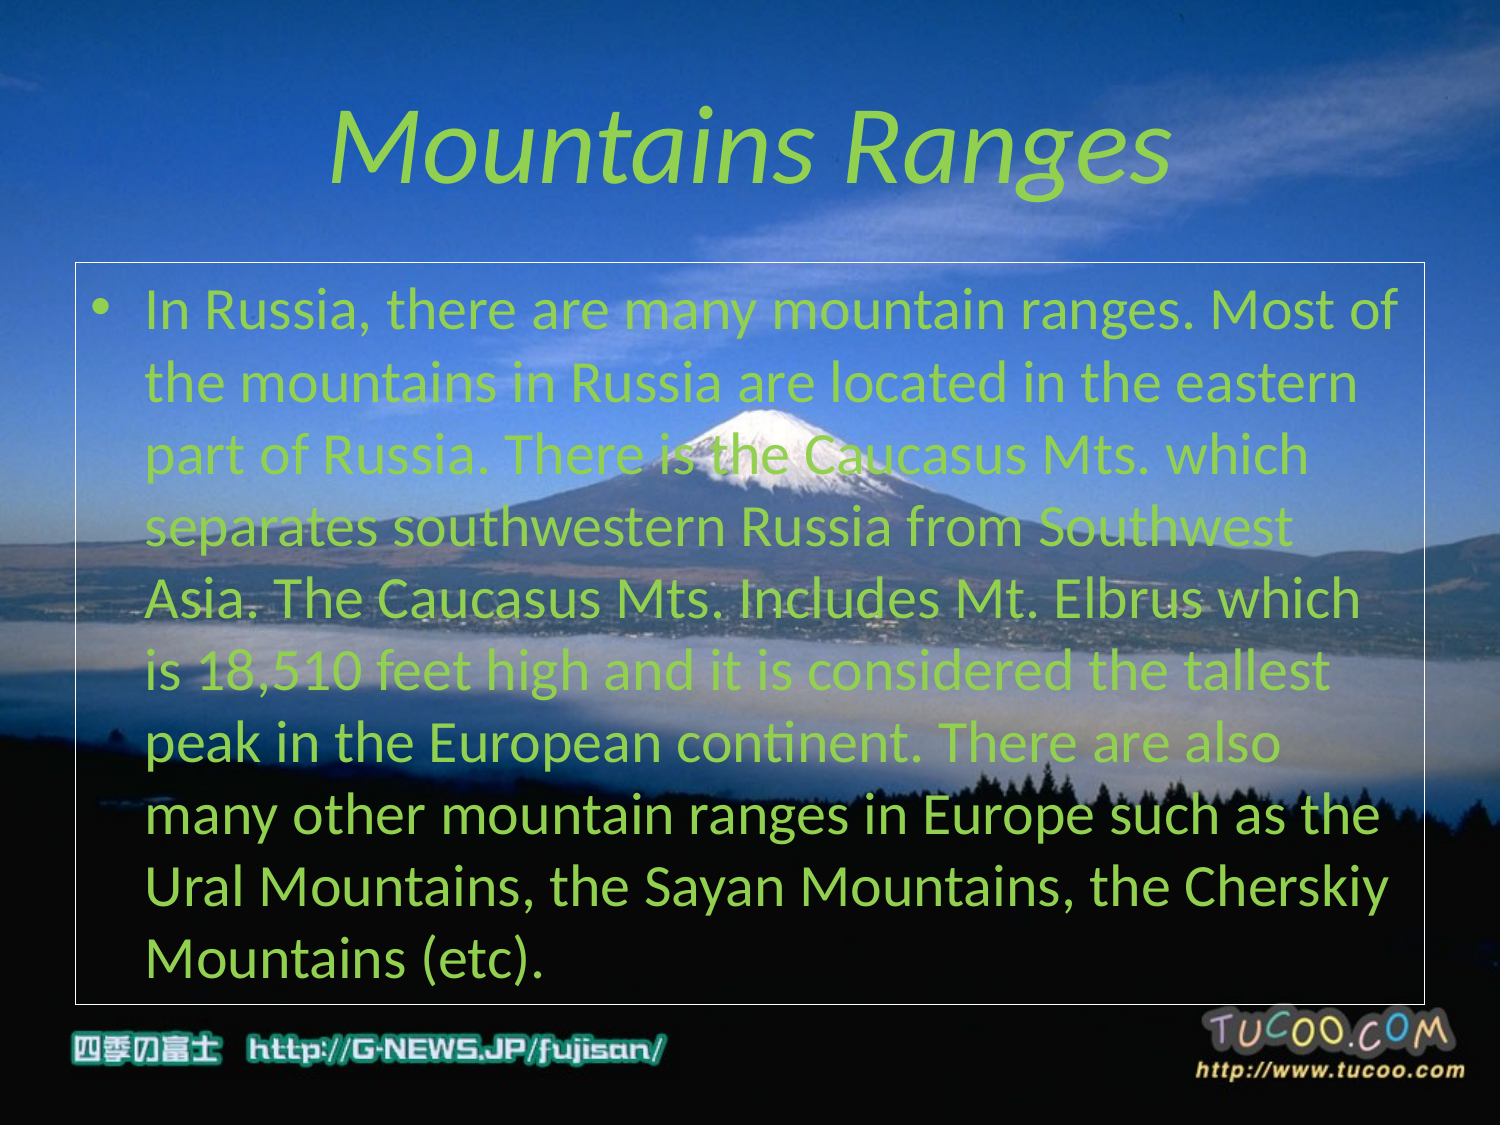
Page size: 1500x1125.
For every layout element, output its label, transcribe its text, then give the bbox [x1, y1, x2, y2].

list In Russia, there are many mountain ranges. Most of the mountains in Russia are located in the eastern part of Russia. There is the Caucasus Mts. which separates southwestern Russia from Southwest Asia. The Caucasus Mts. Includes Mt. Elbrus which is 18,510 feet high and it is considered the tallest peak in the European continent. There are also many other mountain ranges in Europe such as the Ural Mountains, the Sayan Mountains, the Cherskiy Mountains (etc). [75, 262, 1425, 1005]
title Mountains Ranges [75, 45, 1425, 233]
picture [0, 0, 1500, 1125]
